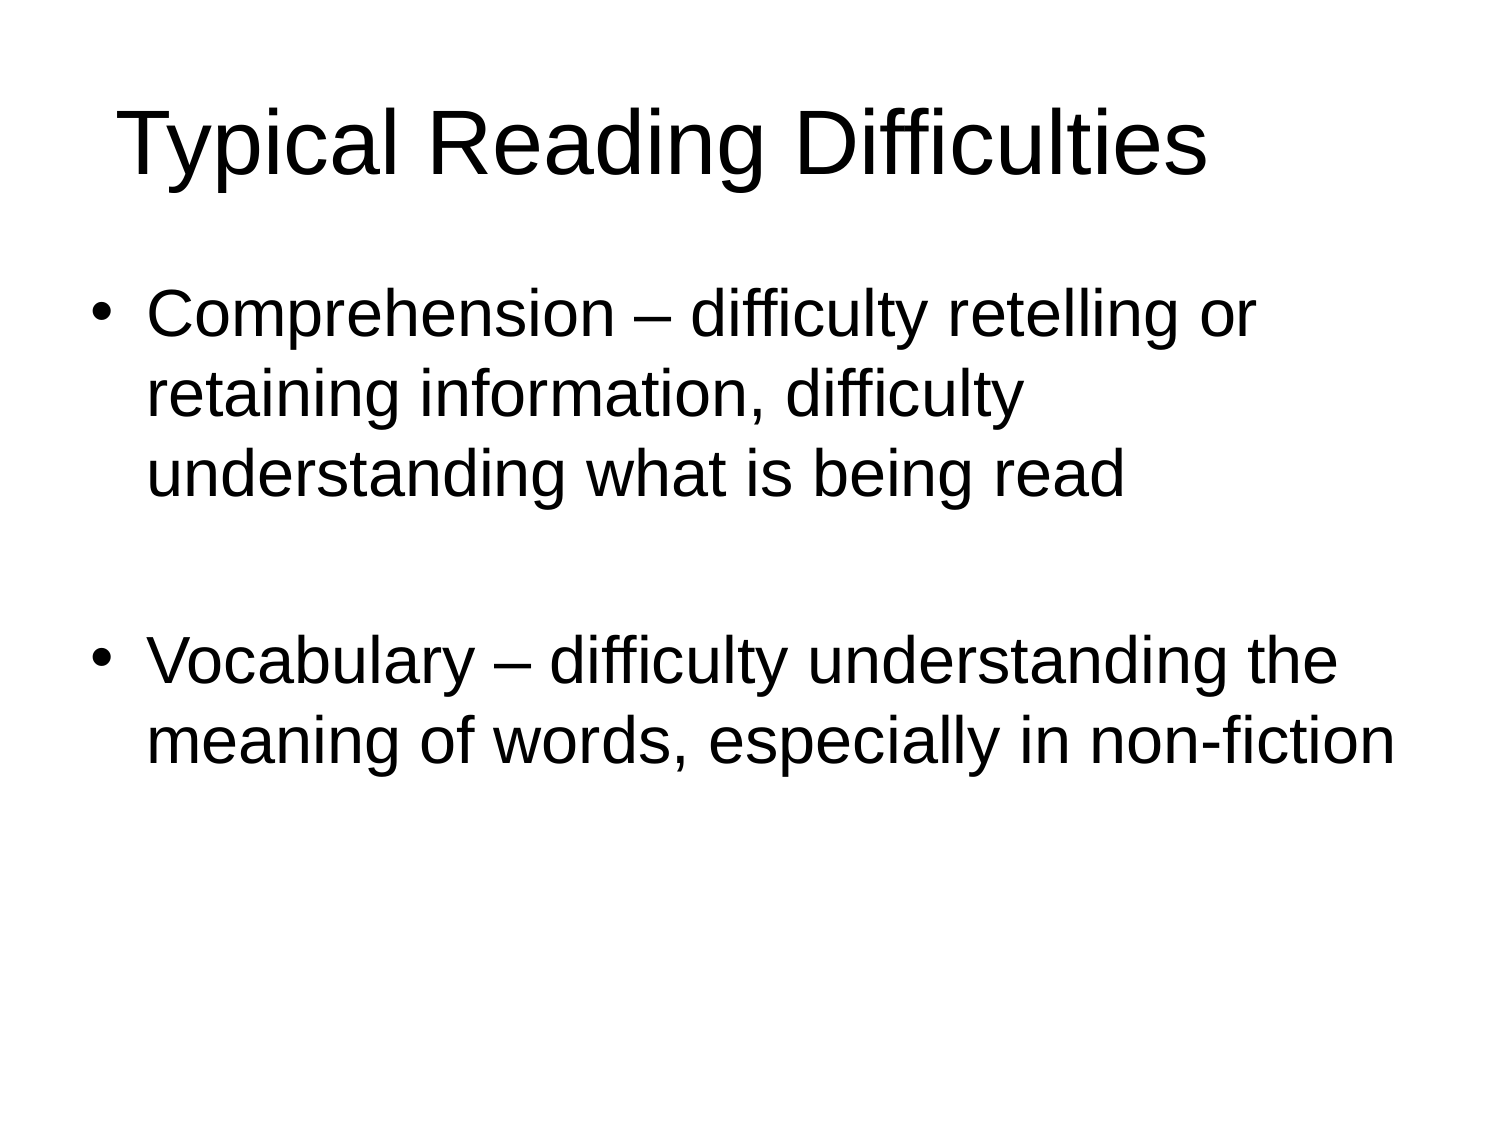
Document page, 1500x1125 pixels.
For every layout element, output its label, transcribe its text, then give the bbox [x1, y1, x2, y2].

list Comprehension – difficulty retelling or retaining information, difficulty understanding what is being read Vocabulary – difficulty understanding the meaning of words, especially in non-fiction [75, 262, 1425, 1005]
title Typical Reading Difficulties [75, 62, 1265, 213]
